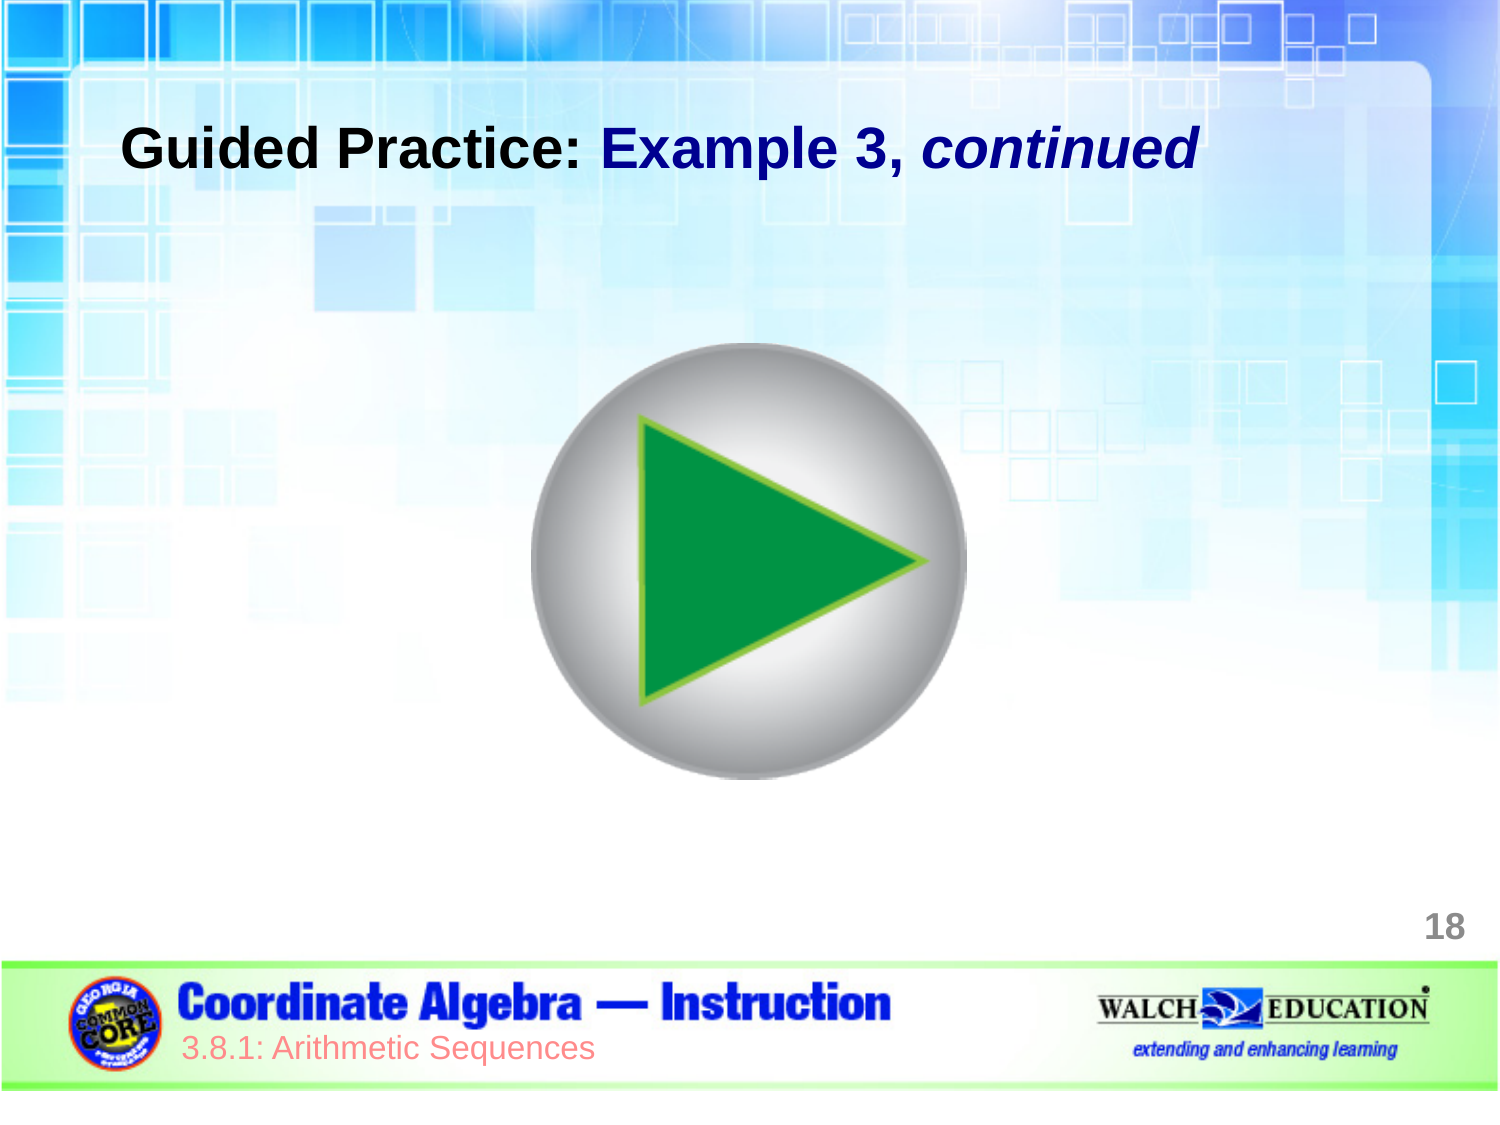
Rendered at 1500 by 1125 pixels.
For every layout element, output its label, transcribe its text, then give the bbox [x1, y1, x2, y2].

picture [1, 0, 1500, 1091]
text_box Guided Practice: Example 3, continued [105, 103, 1394, 925]
slide_number 18 [1361, 901, 1481, 949]
footer 3.8.1: Arithmetic Sequences [166, 1024, 1080, 1069]
